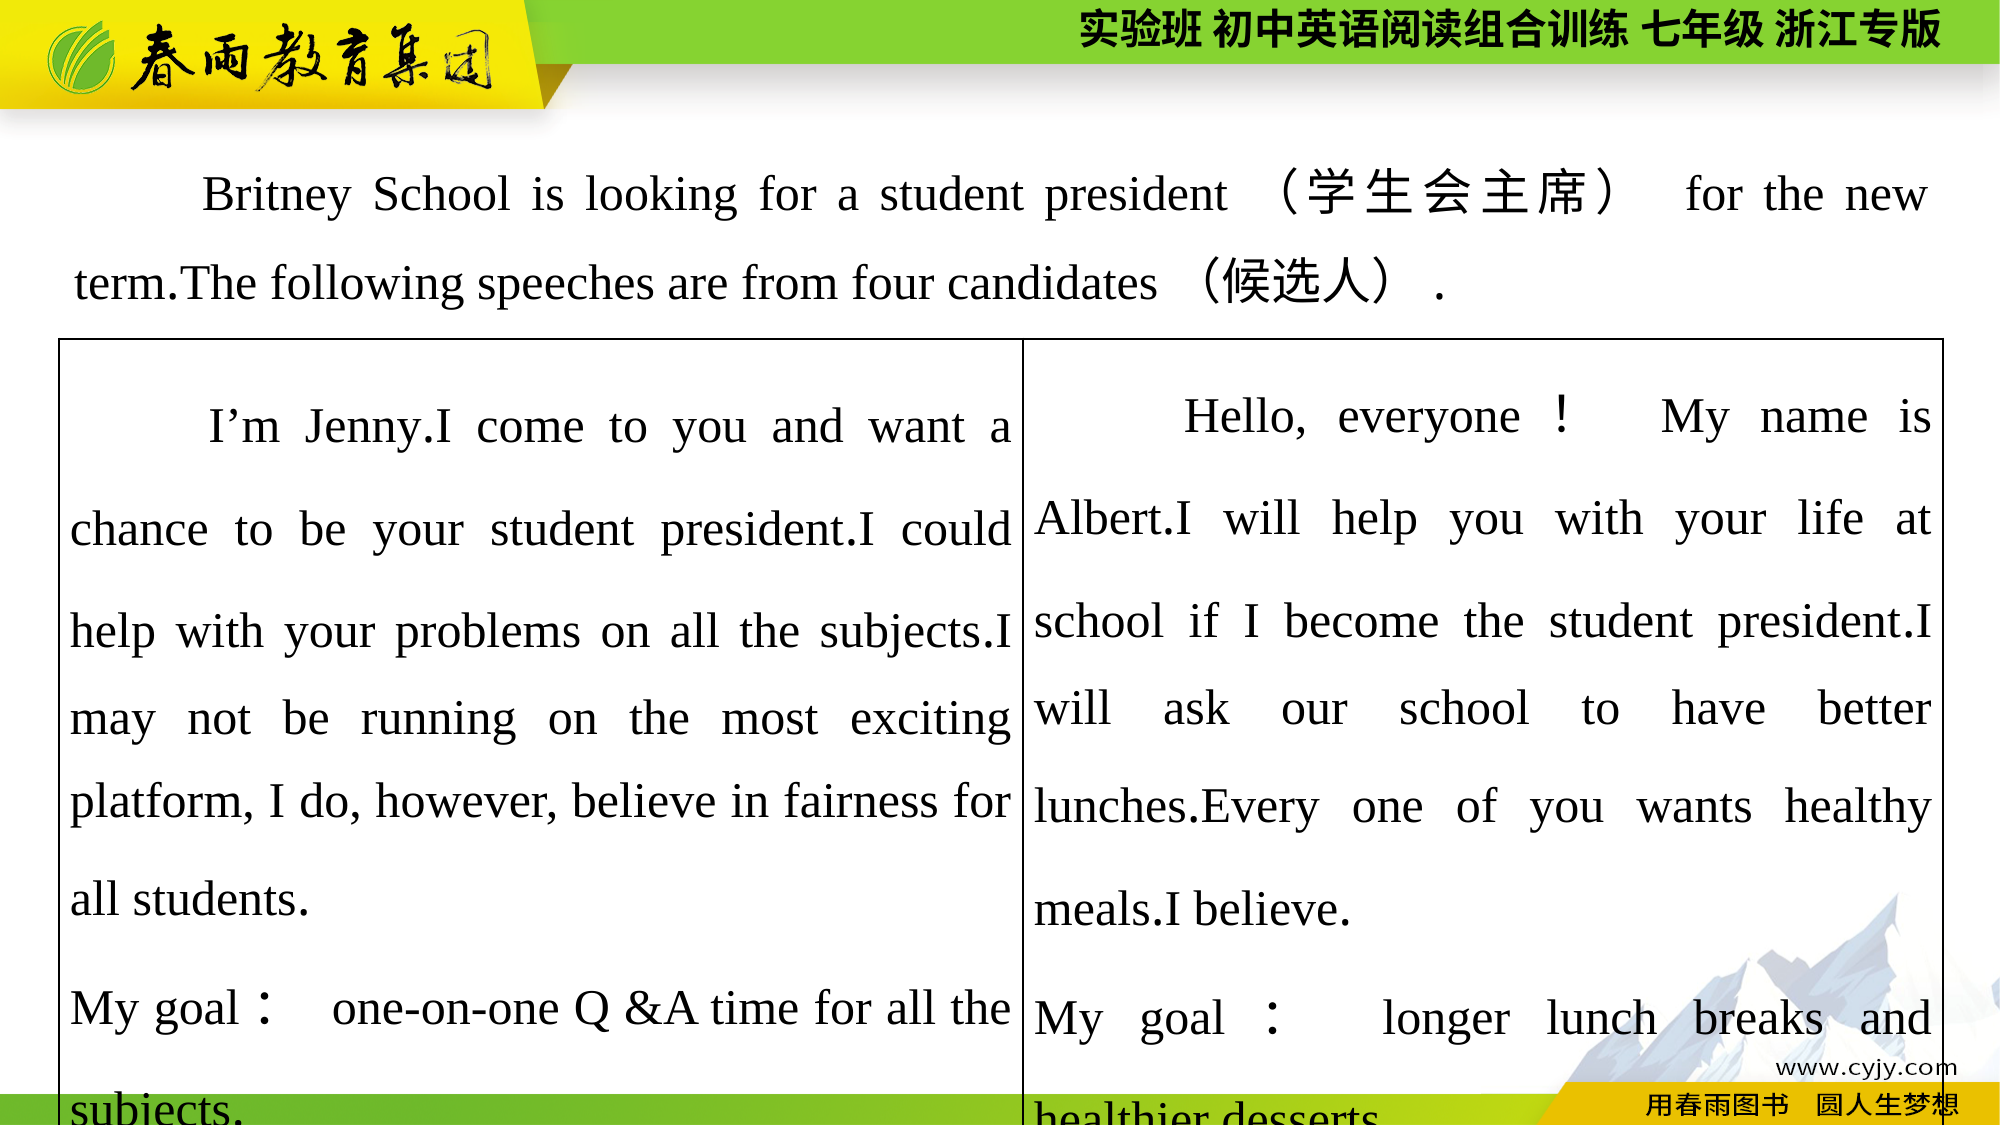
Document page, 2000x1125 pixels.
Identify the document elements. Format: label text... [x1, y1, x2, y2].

table_header I’m Jenny.I come to you and want a chance to be your student president.I could help with your problems on all the subjects.I may not be running on the most exciting platform, I do, however, believe in fairness for all students. My goal： one-on-one Q &A time for all the subjects. [60, 340, 1022, 1125]
picture [0, 0, 2000, 1125]
list Britney School is looking for a student president（学生会主席） for the new term.The following speeches are from four candidates（候选人）. [59, 122, 1944, 308]
table_header Hello, everyone！ My name is Albert.I will help you with your life at school if I become the student president.I will ask our school to have better lunches.Every one of you wants healthy meals.I believe. My goal： longer lunch breaks and healthier desserts. [1024, 340, 1942, 1125]
